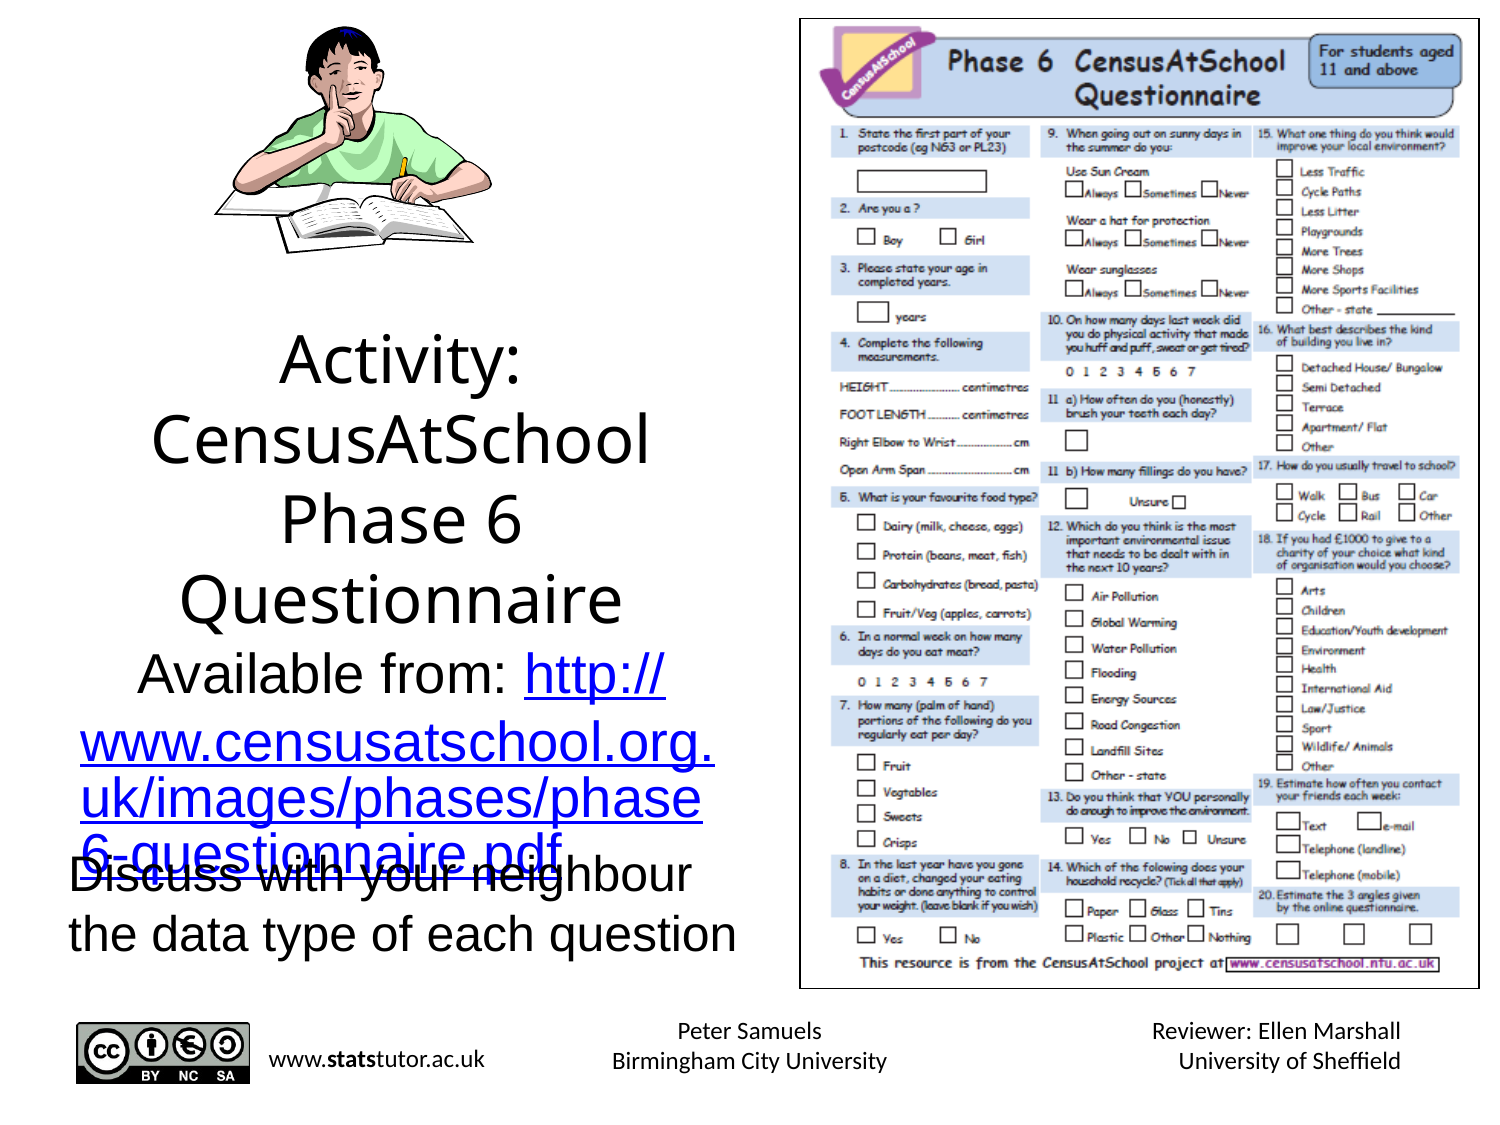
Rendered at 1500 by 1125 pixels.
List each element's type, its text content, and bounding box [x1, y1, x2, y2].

text_box www.statstutor.ac.uk [254, 1035, 538, 1080]
picture [76, 1022, 251, 1084]
text_box Peter Samuels Birmingham City University [549, 1007, 951, 1083]
title Activity: CensusAtSchool Phase 6 Questionnaire Available from: http://www.censusatschool.org.uk/images/phases/phase6-questionnaire.pdf [64, 267, 739, 823]
list Discuss with your neighbour the data type of each question [53, 834, 762, 980]
text_box Reviewer: Ellen Marshall University of Sheffield [1038, 1007, 1417, 1083]
picture [800, 18, 1479, 988]
picture [213, 18, 501, 254]
